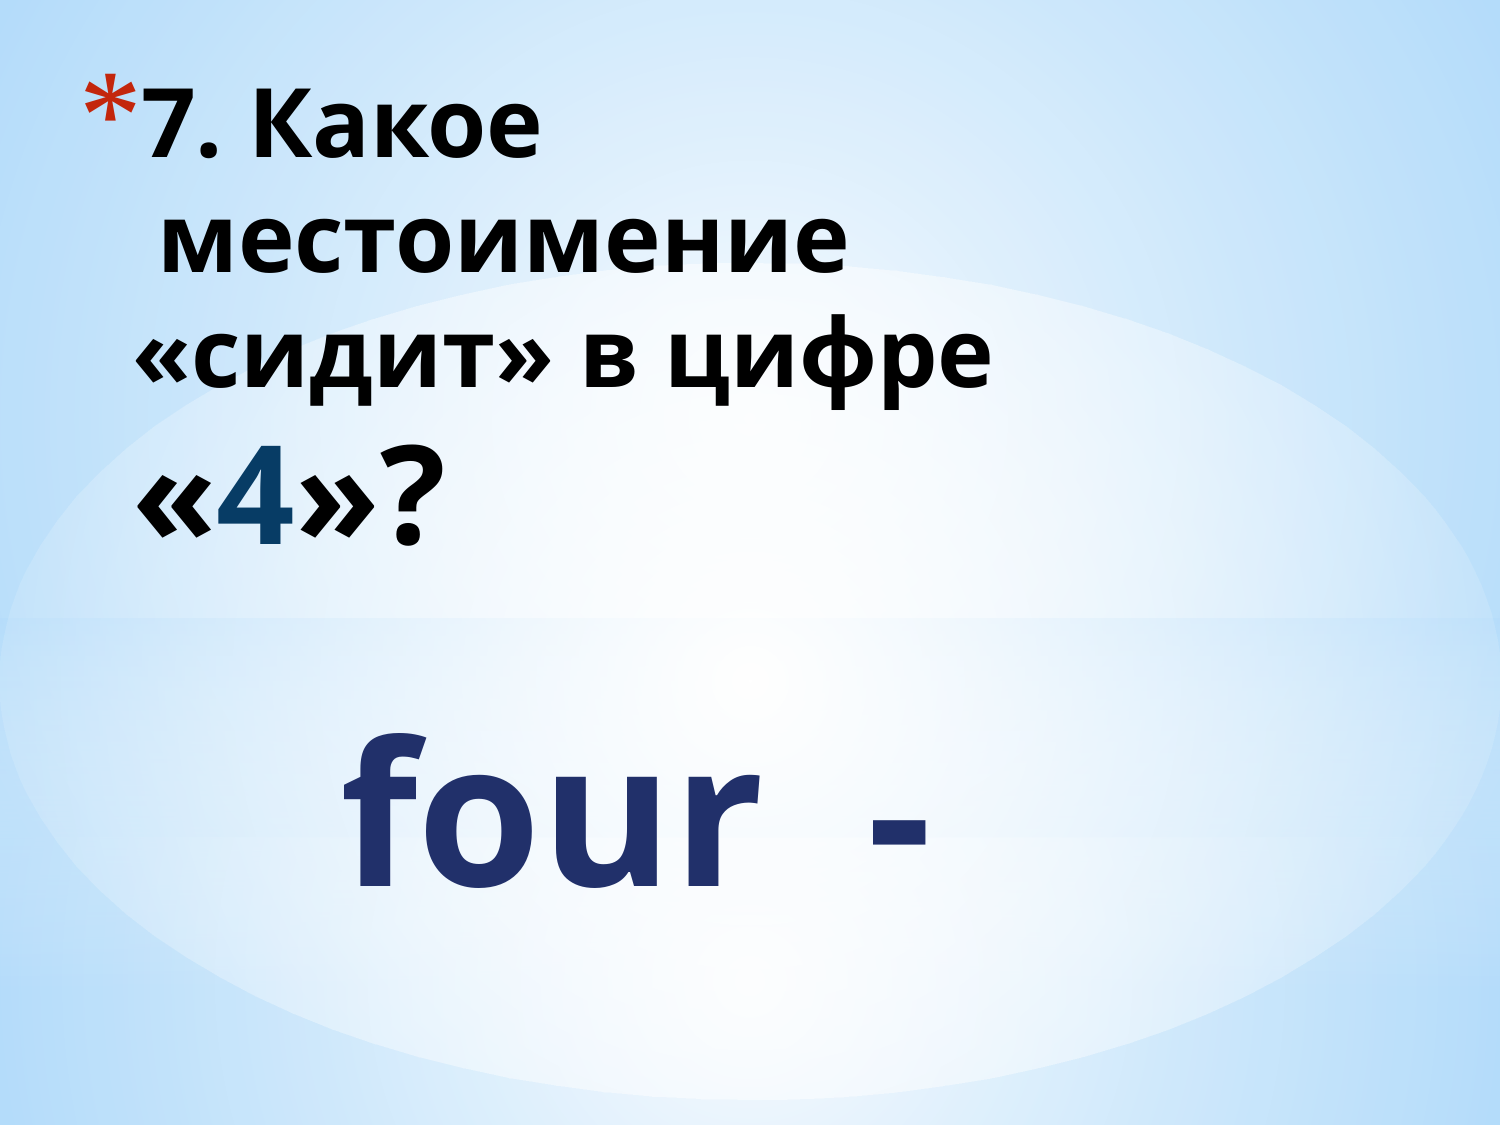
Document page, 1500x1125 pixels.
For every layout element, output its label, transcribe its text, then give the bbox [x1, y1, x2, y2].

title 7. Какое местоимение «сидит» в цифре «4»? four - [64, 54, 1363, 1059]
